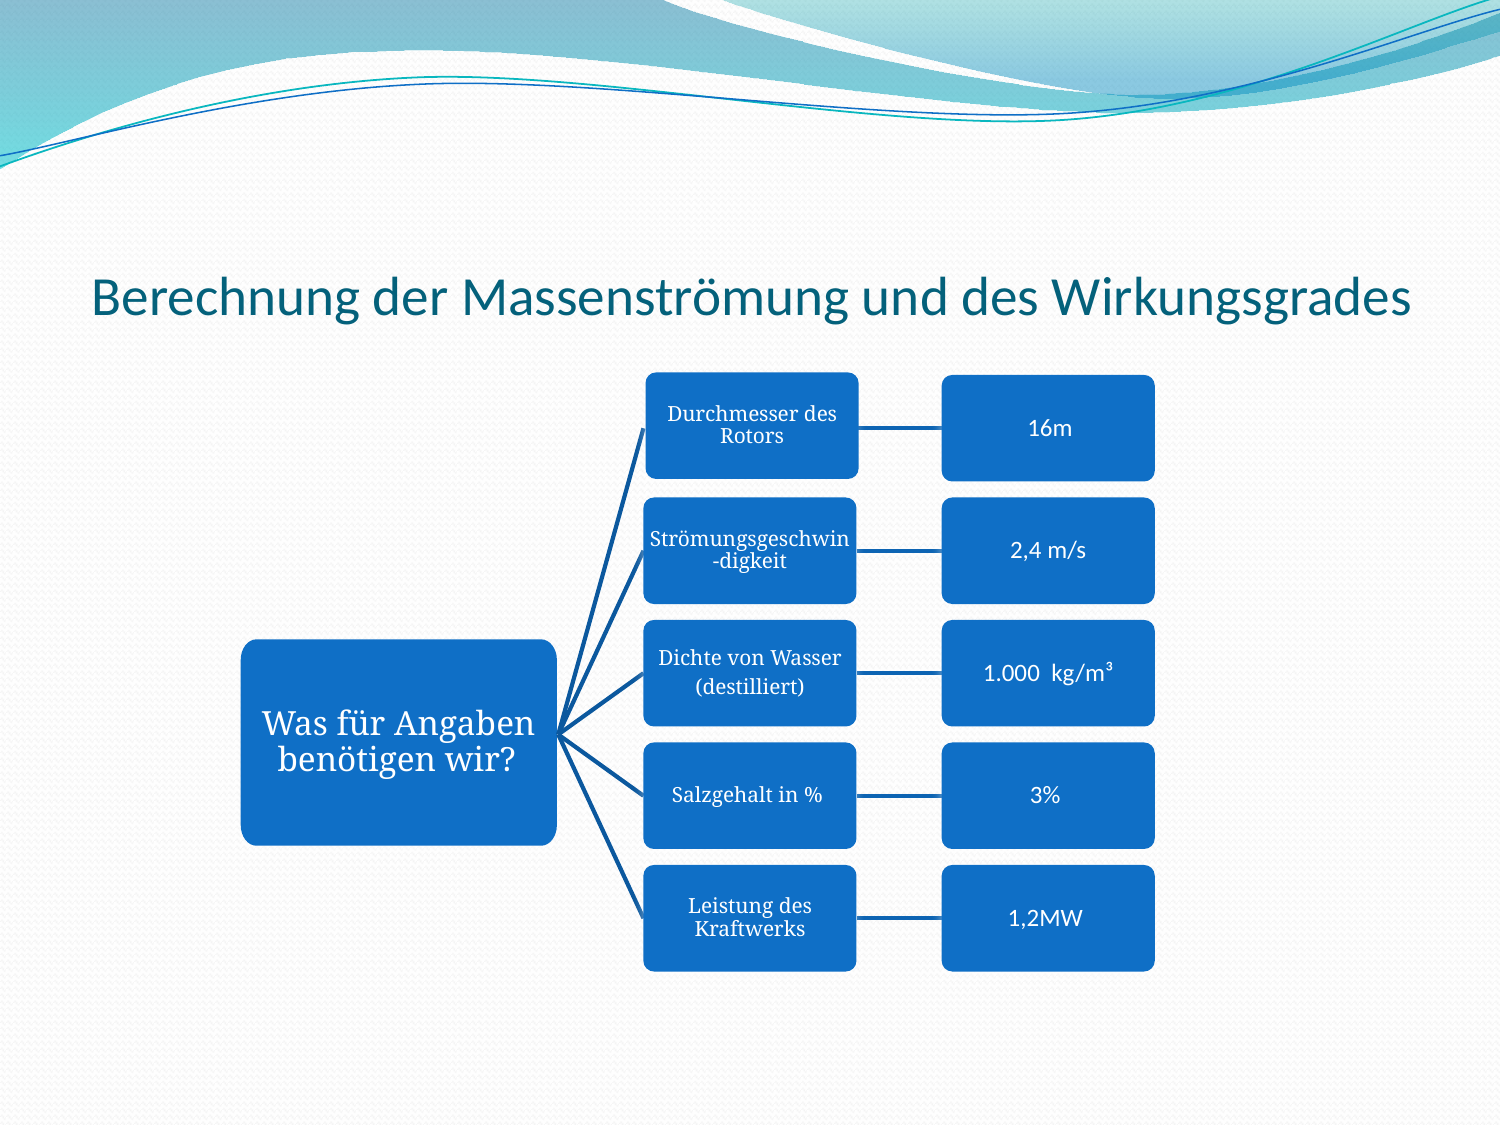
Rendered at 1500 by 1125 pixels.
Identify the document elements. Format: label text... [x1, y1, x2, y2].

text_box Leistung des Kraftwerks [643, 864, 857, 972]
text_box Strömungsgeschwin-digkeit [659, 497, 857, 605]
text_box [865, 794, 934, 798]
text_box 1.000 kg/m³ [941, 619, 1155, 727]
text_box 3% [941, 742, 1155, 849]
text_box Salzgehalt in % [659, 742, 857, 849]
text_box 2,4 m/s [941, 497, 1155, 605]
text_box 1,2MW [941, 864, 1155, 972]
text_box Was für Angaben benötigen wir? [240, 639, 541, 846]
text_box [548, 422, 654, 928]
text_box Durchmesser des Rotors [645, 372, 859, 479]
text_box [865, 426, 934, 430]
title Berechnung der Massenströmung und des Wirkungsgrades [77, 195, 1428, 327]
text_box 16m [941, 374, 1155, 482]
text_box [865, 549, 934, 553]
text_box [865, 671, 934, 675]
text_box [865, 916, 934, 920]
text_box Dichte von Wasser (destilliert) [659, 619, 857, 727]
